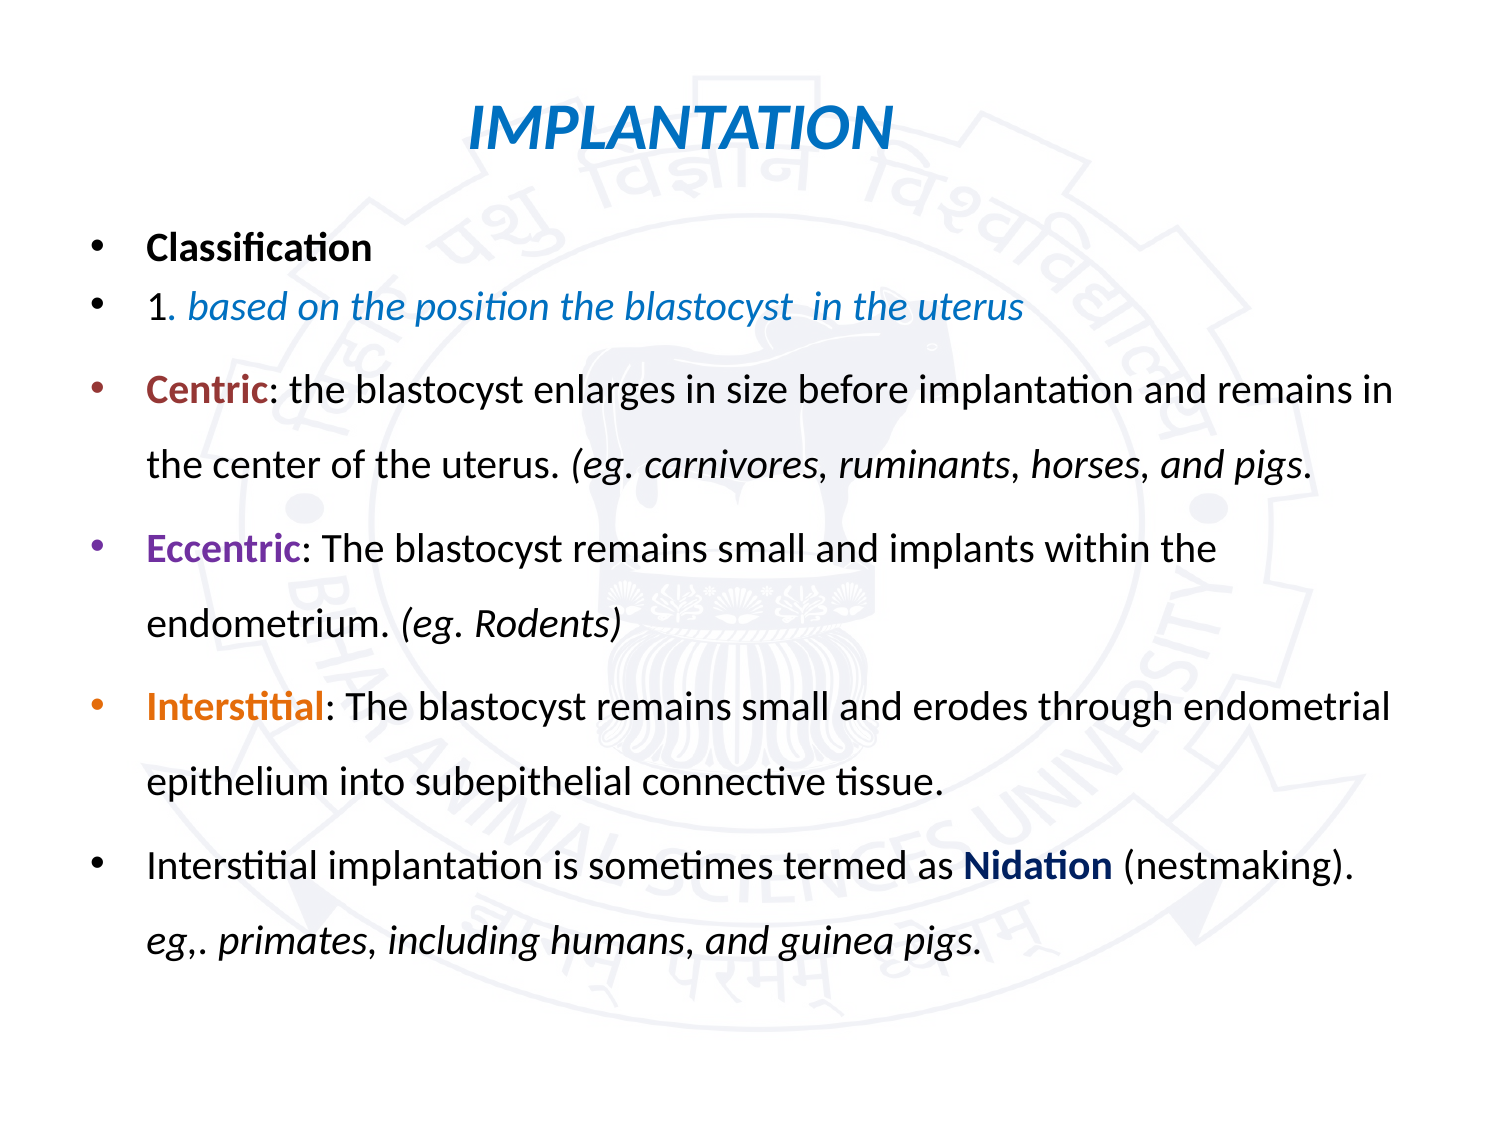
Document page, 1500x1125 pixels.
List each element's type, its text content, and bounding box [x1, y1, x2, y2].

list Classification 1. based on the position the blastocyst in the uterus Centric: the blastocyst enlarges in size before implantation and remains in the center of the uterus. (eg. carnivores, ruminants, horses, and pigs. Eccentric: The blastocyst remains small and implants within the endometrium. (eg. Rodents) Interstitial: The blastocyst remains small and erodes through endometrial epithelium into subepithelial connective tissue. Interstitial implantation is sometimes termed as Nidation (nestmaking). eg,. primates, including humans, and guinea pigs. [75, 212, 1425, 1005]
title IMPLANTATION [75, 45, 1288, 200]
